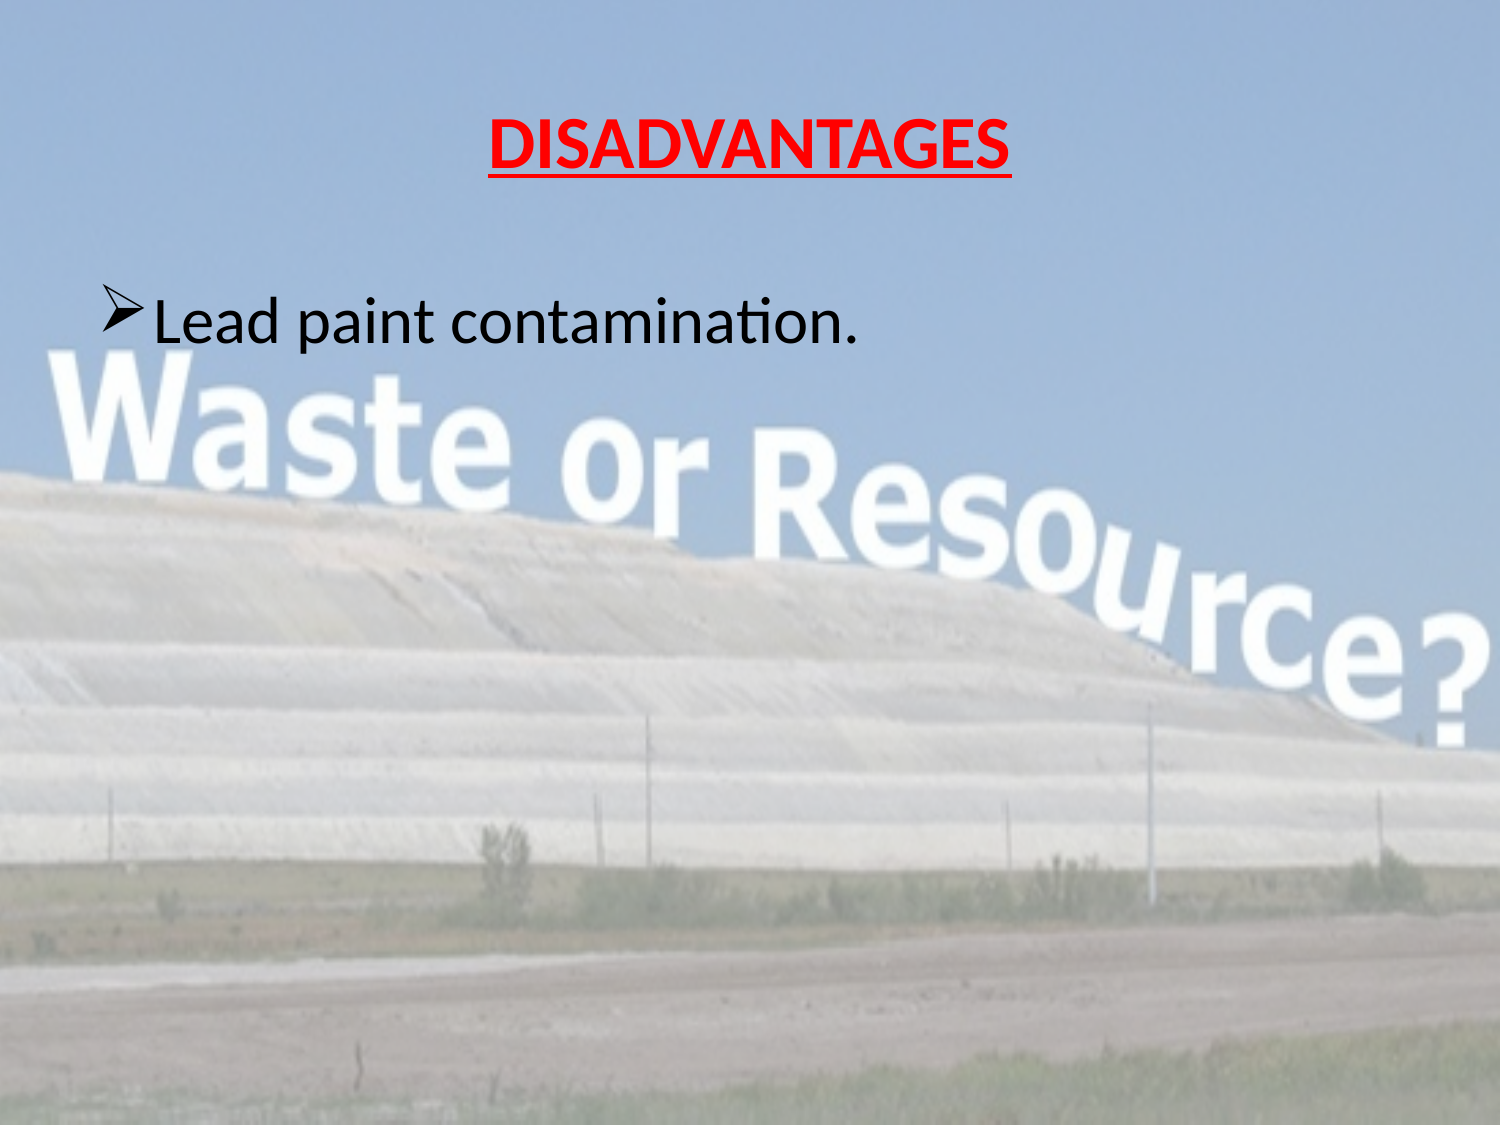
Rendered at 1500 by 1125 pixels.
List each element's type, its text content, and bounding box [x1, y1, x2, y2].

list Lead paint contamination. [82, 269, 1432, 1012]
title DISADVANTAGES [75, 45, 1425, 233]
